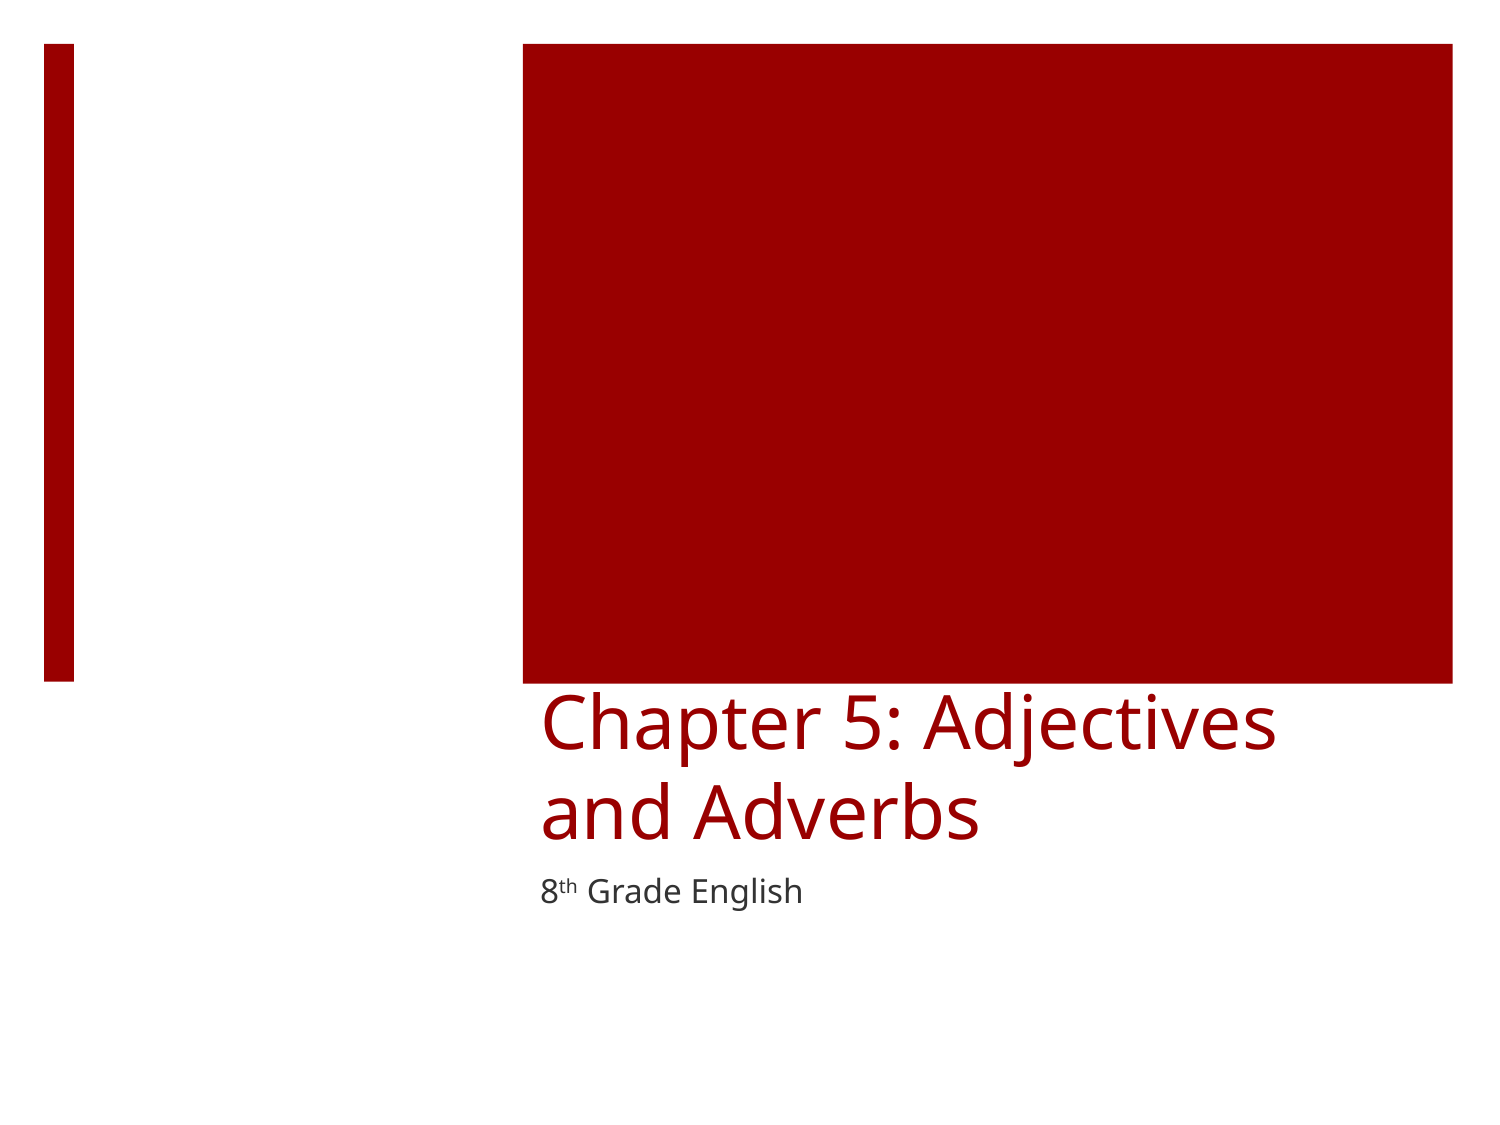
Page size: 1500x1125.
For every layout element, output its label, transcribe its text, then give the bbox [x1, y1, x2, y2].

title Chapter 5: Adjectives and Adverbs [525, 690, 1421, 862]
subtitle 8th Grade English [525, 862, 1421, 965]
